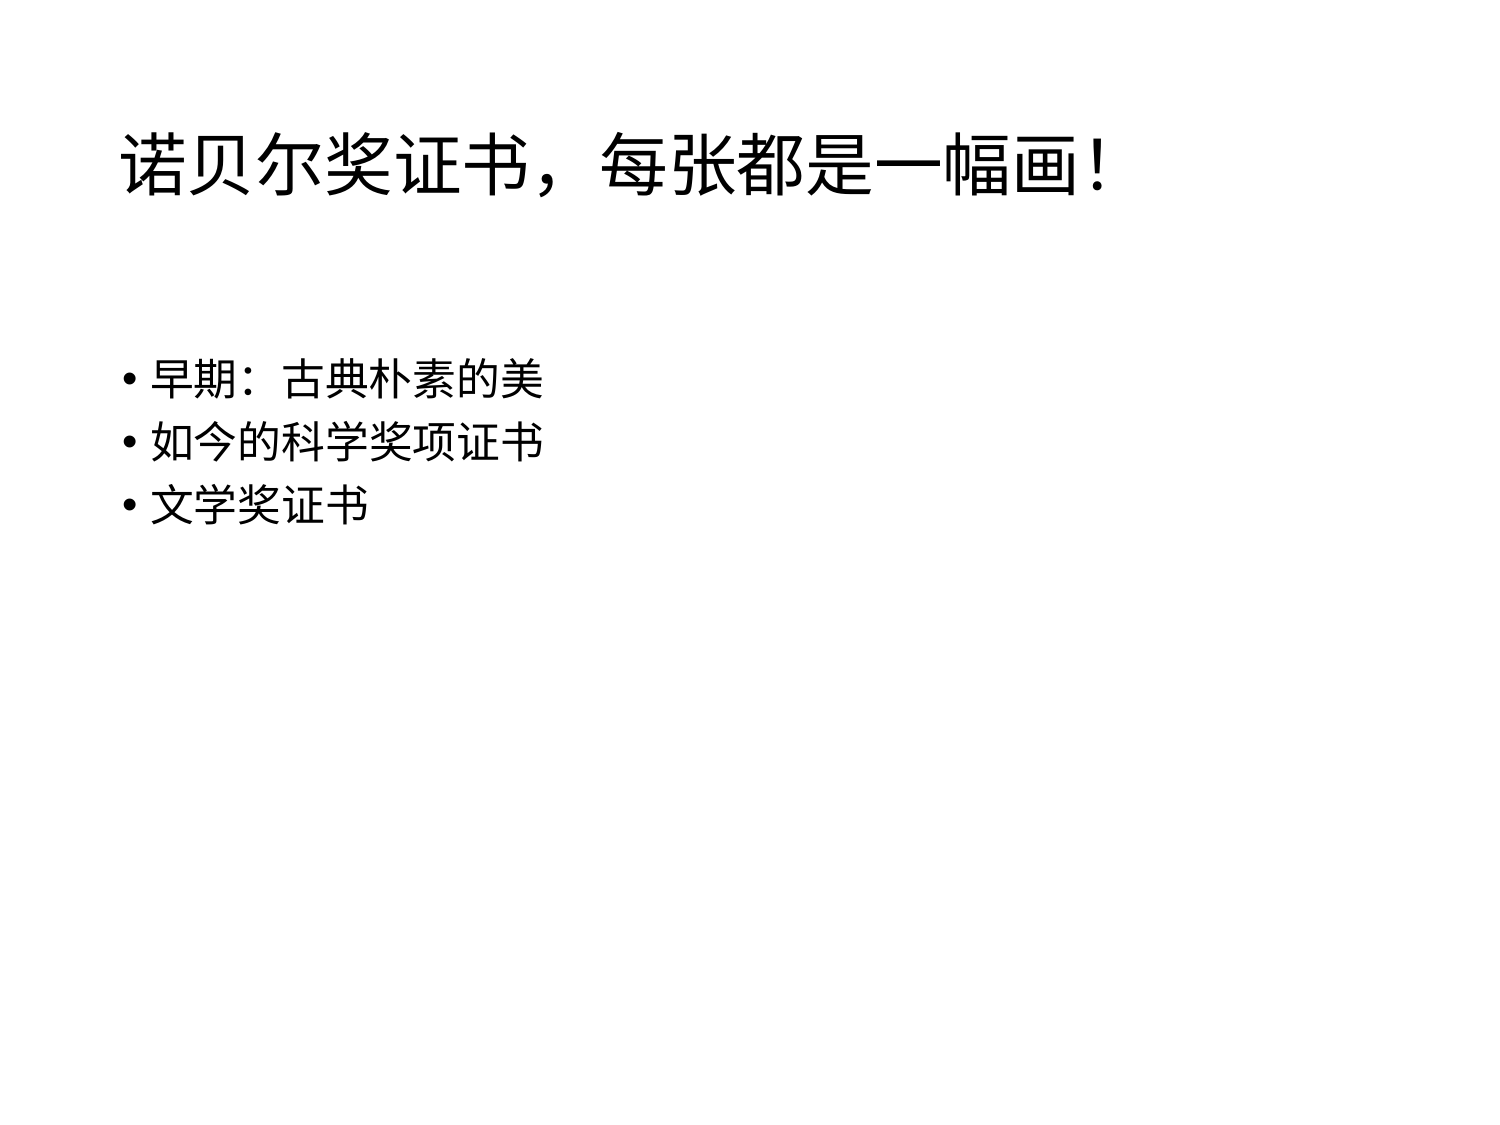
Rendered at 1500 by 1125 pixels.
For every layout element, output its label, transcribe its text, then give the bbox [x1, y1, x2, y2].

list 早期：古典朴素的美 如今的科学奖项证书 文学奖证书 [107, 349, 1401, 578]
title 诺贝尔奖证书，每张都是一幅画！ [103, 59, 1397, 278]
